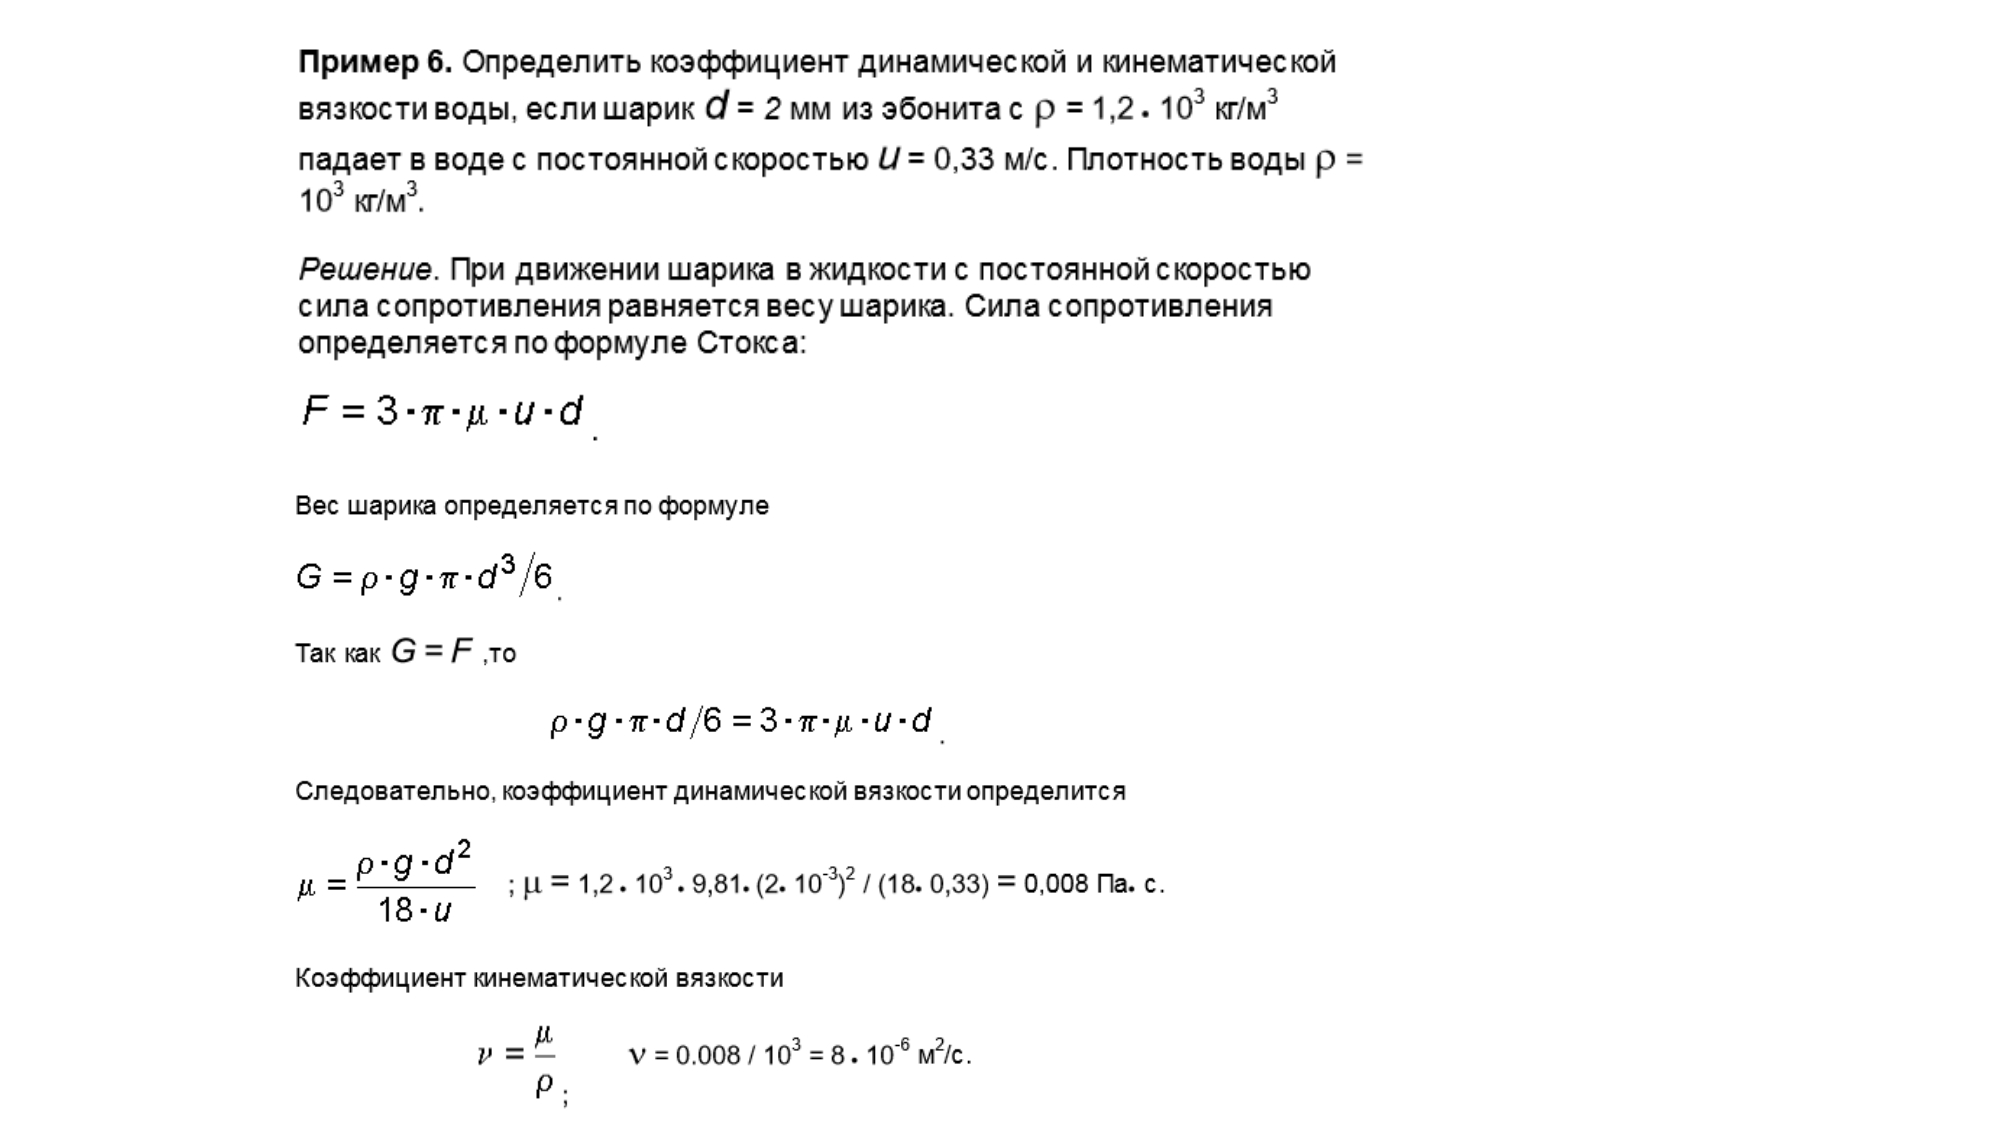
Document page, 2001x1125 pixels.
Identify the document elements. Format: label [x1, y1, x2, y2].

picture [286, 29, 1384, 446]
picture [269, 474, 1175, 1116]
